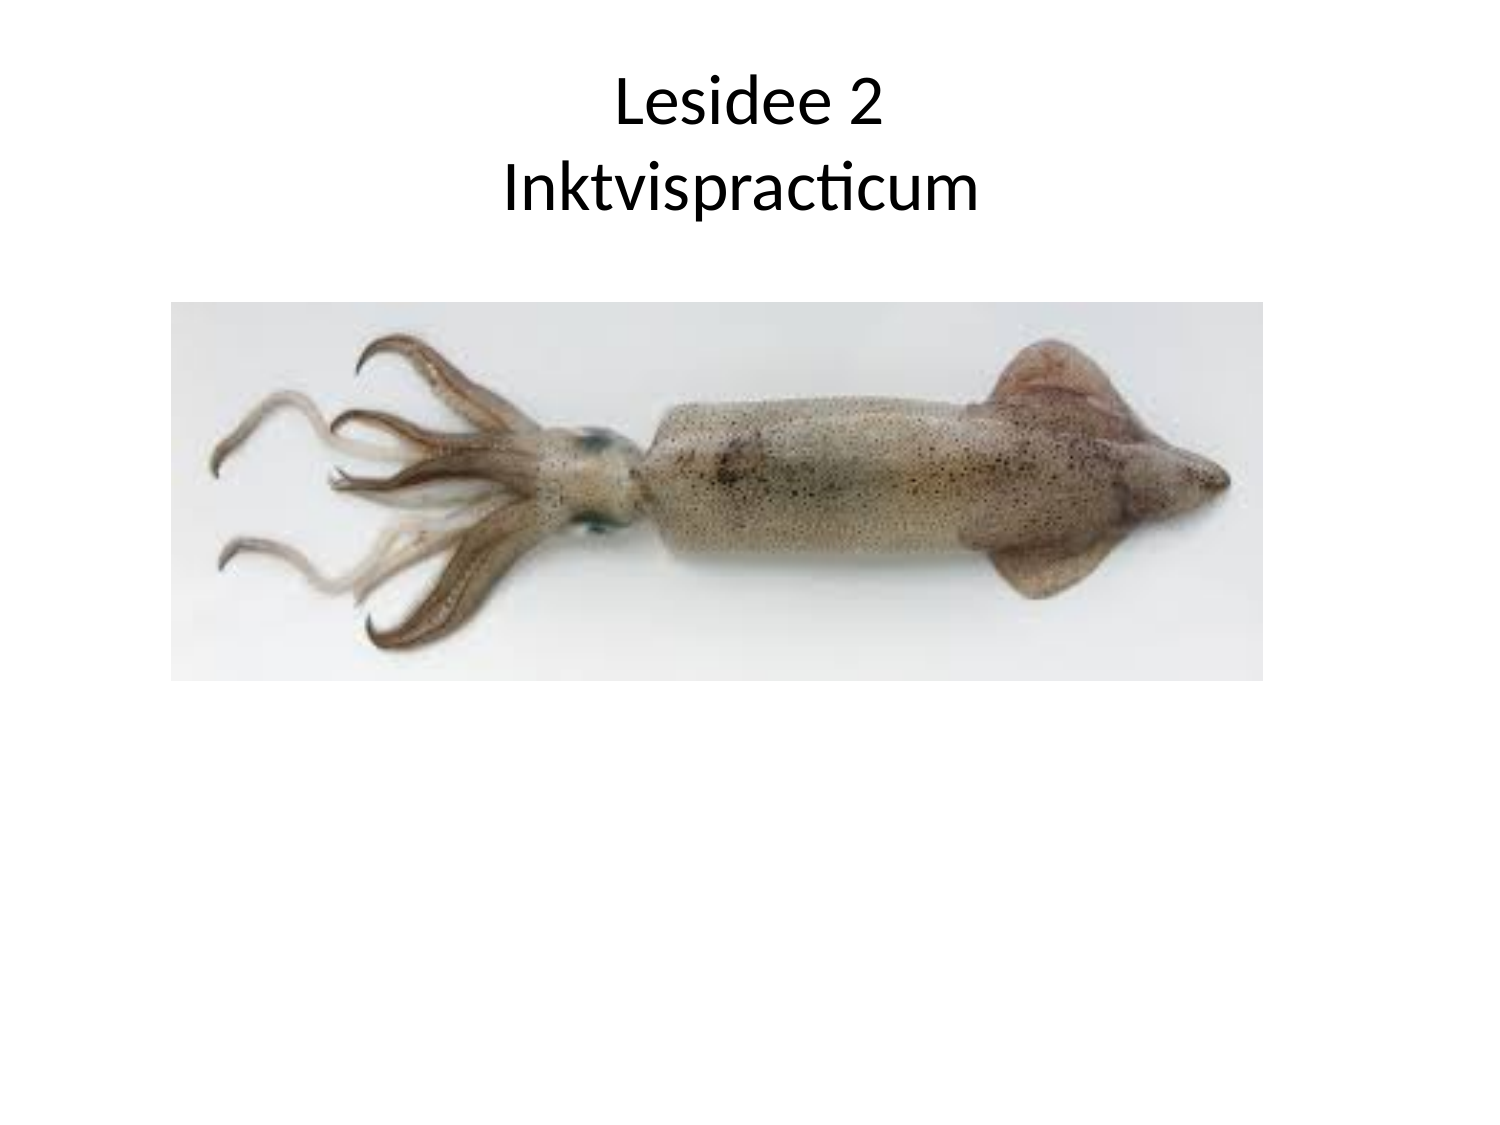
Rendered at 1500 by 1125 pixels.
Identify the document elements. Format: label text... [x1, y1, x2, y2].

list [170, 302, 1263, 681]
title Lesidee 2 Inktvispracticum [75, 45, 1425, 233]
